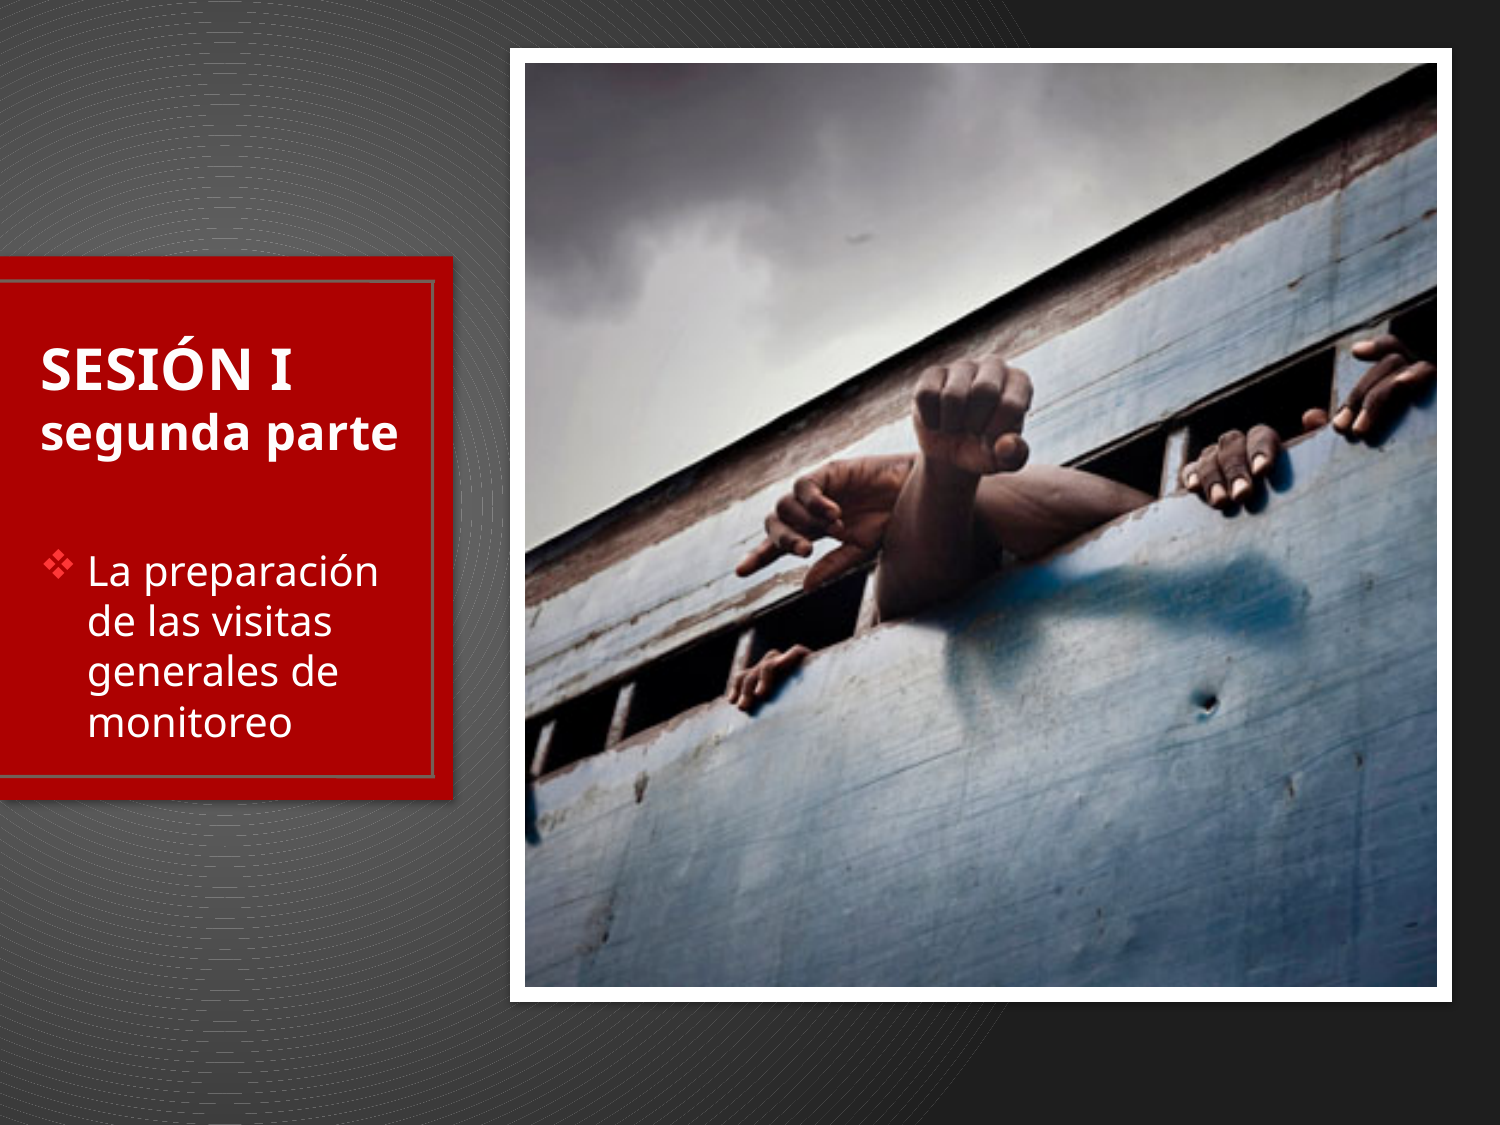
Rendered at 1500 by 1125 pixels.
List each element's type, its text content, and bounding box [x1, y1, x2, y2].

list La preparación de las visitas generales de monitoreo [24, 537, 415, 763]
picture [524, 62, 1438, 988]
title SESIÓN I segunda parte [25, 312, 416, 468]
